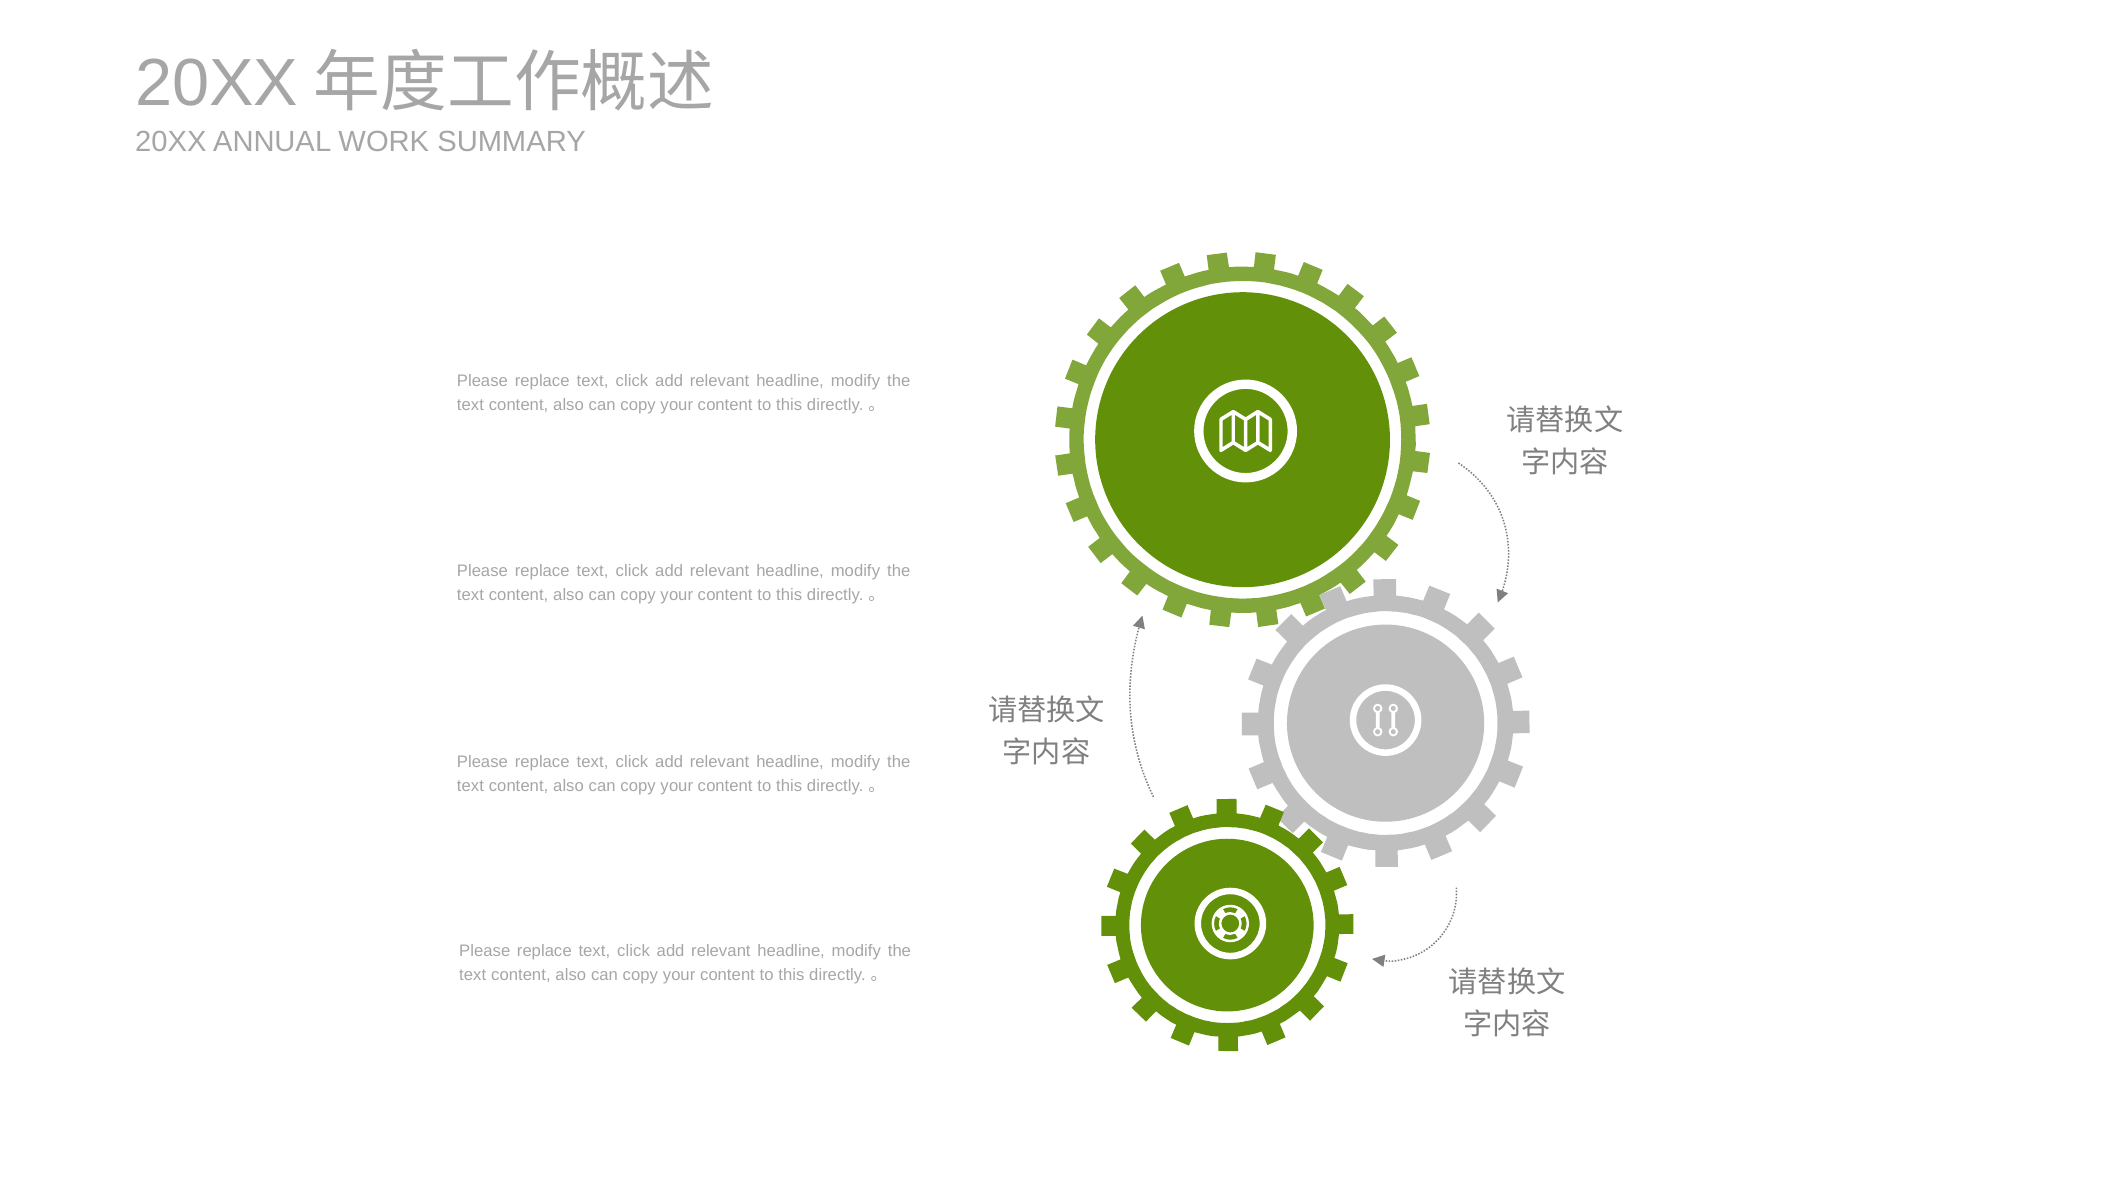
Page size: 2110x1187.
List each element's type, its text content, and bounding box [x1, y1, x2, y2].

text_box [1194, 379, 1298, 483]
text_box 20XX年度工作概述 [135, 38, 783, 119]
text_box 20XX ANNUAL WORK SUMMARY [135, 122, 596, 158]
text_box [1194, 887, 1267, 960]
text_box Please replace text, click add relevant headline, modify the text content, also can copy your content to this directly.。 [439, 547, 896, 636]
text_box Please replace text, click add relevant headline, modify the text content, also can copy your content to this directly.。 [439, 737, 896, 827]
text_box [896, 368, 1669, 902]
text_box Please replace text, click add relevant headline, modify the text content, also can copy your content to this directly.。 [439, 357, 929, 446]
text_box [1349, 684, 1422, 756]
text_box 请替换文字内容 [1425, 947, 1589, 1032]
text_box Please replace text, click add relevant headline, modify the text content, also can copy your content to this directly.。 [444, 928, 939, 991]
